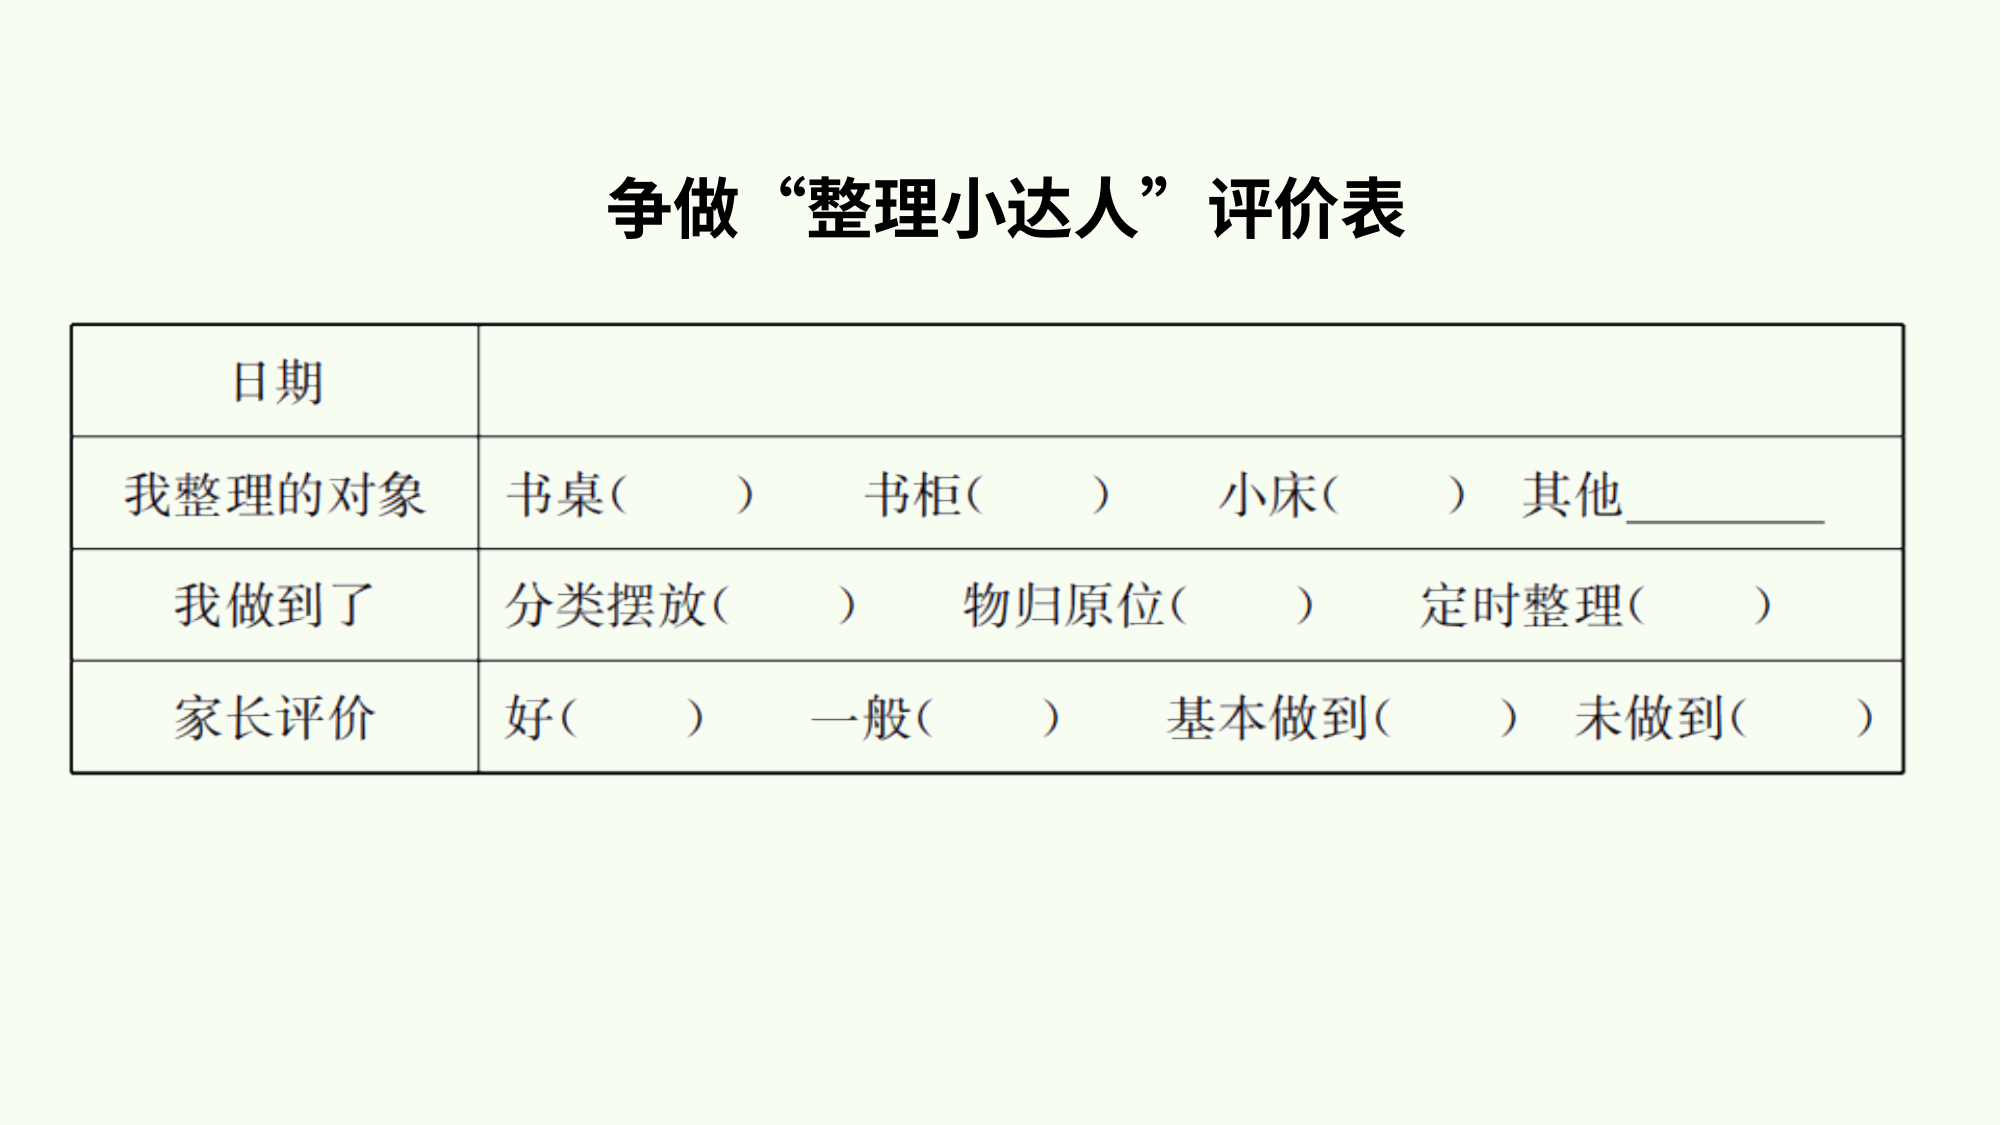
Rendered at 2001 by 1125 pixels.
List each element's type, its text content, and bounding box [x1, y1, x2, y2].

picture [53, 304, 1947, 790]
text_box 争做“整理小达人”评价表 [591, 159, 1516, 254]
